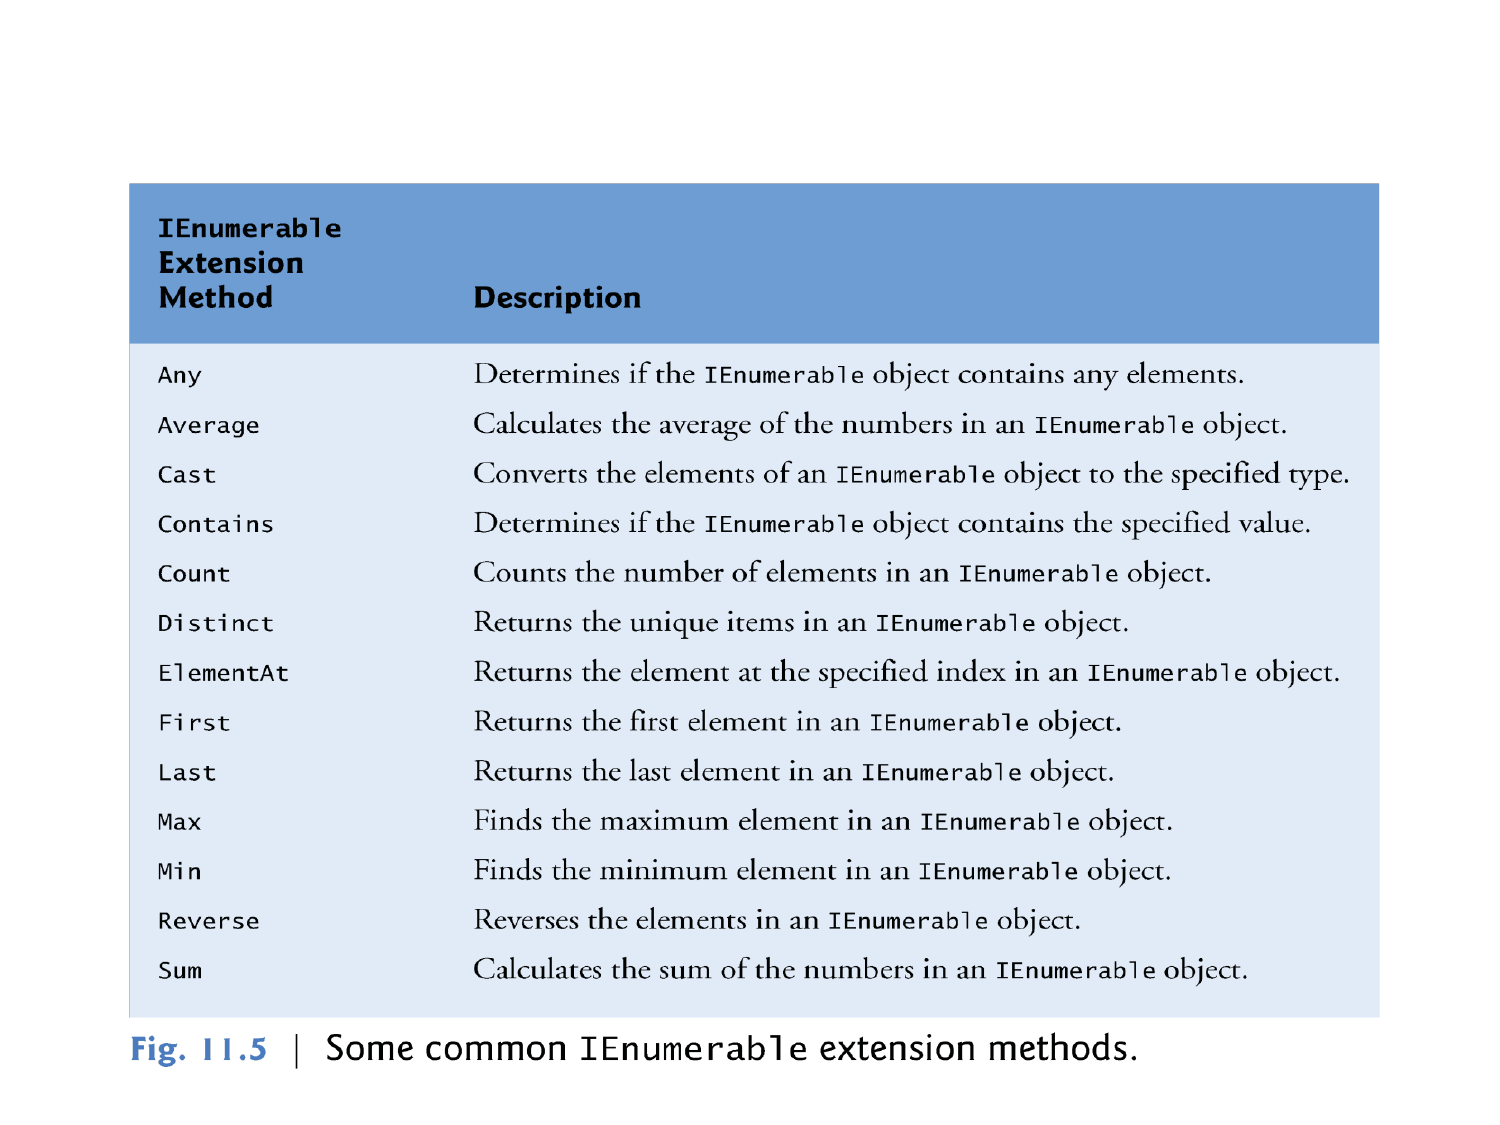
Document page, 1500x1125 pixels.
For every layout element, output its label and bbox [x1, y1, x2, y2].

picture [0, 106, 1412, 1125]
